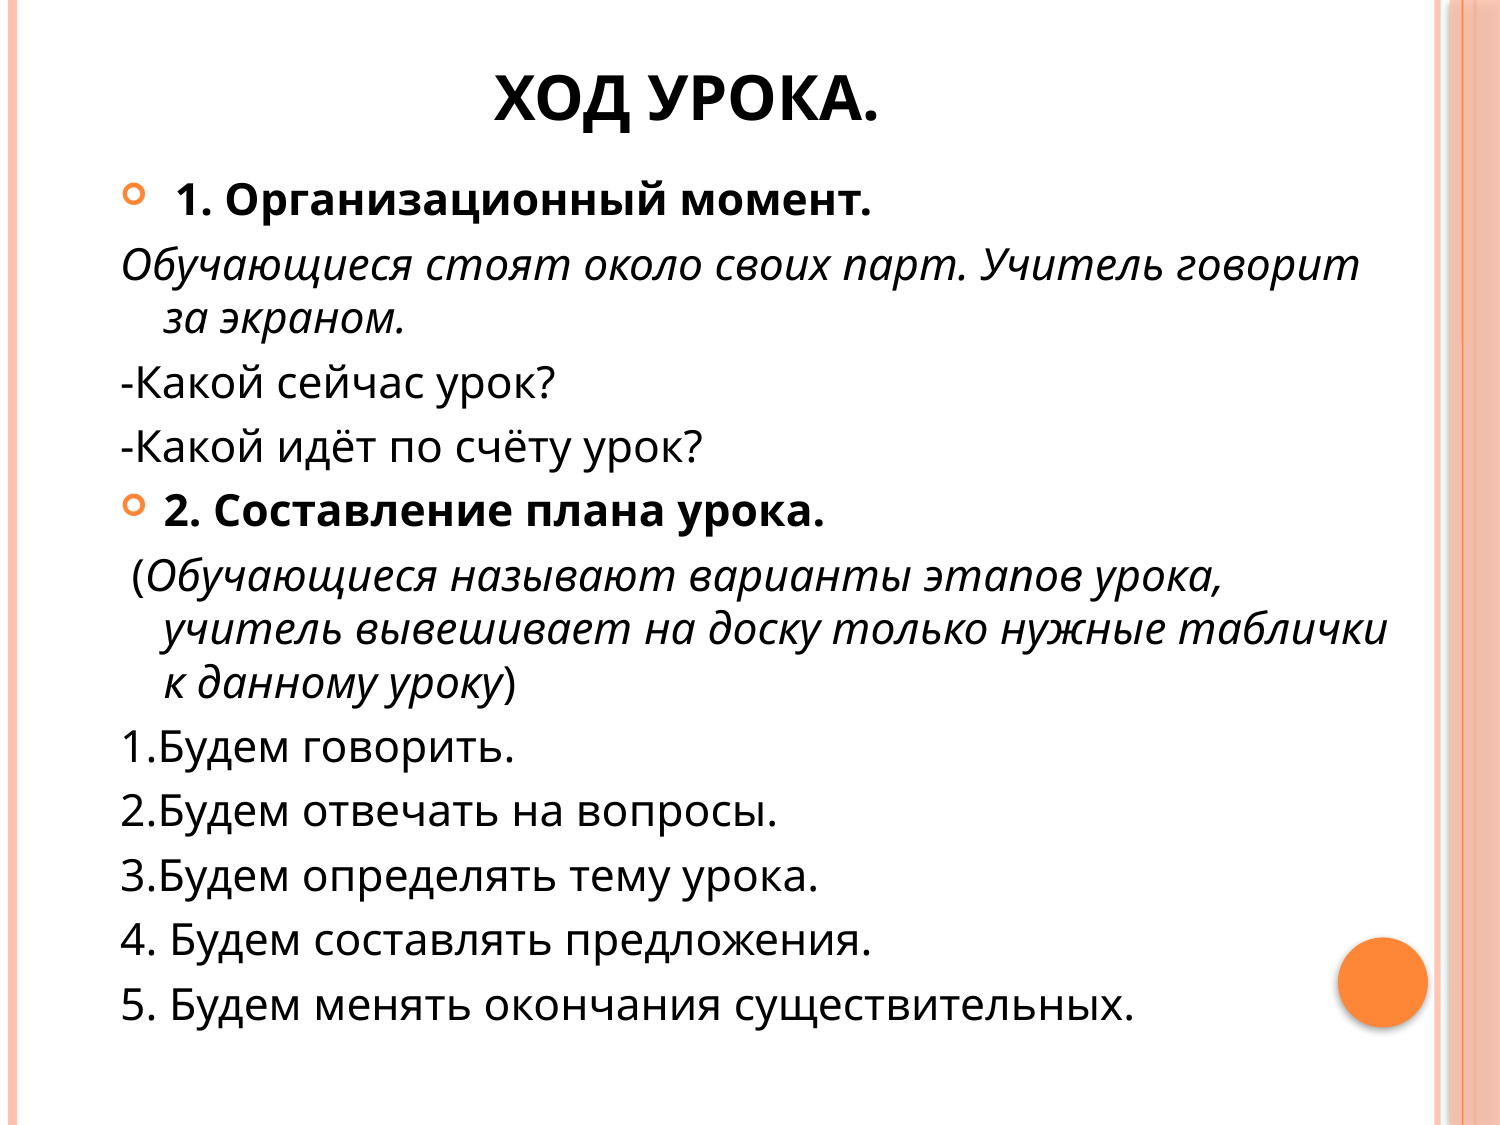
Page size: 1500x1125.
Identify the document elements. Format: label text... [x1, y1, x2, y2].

list 1. Организационный момент. Обучающиеся стоят около своих парт. Учитель говорит за экраном. -Какой сейчас урок? -Какой идёт по счёту урок? 2. Составление плана урока. (Обучающиеся называют варианты этапов урока, учитель вывешивает на доску только нужные таблички к данному уроку) 1.Будем говорить. 2.Будем отвечать на вопросы. 3.Будем определять тему урока. 4. Будем составлять предложения. 5. Будем менять окончания существительных. [105, 164, 1418, 1043]
title Ход урока. [75, 45, 1300, 141]
